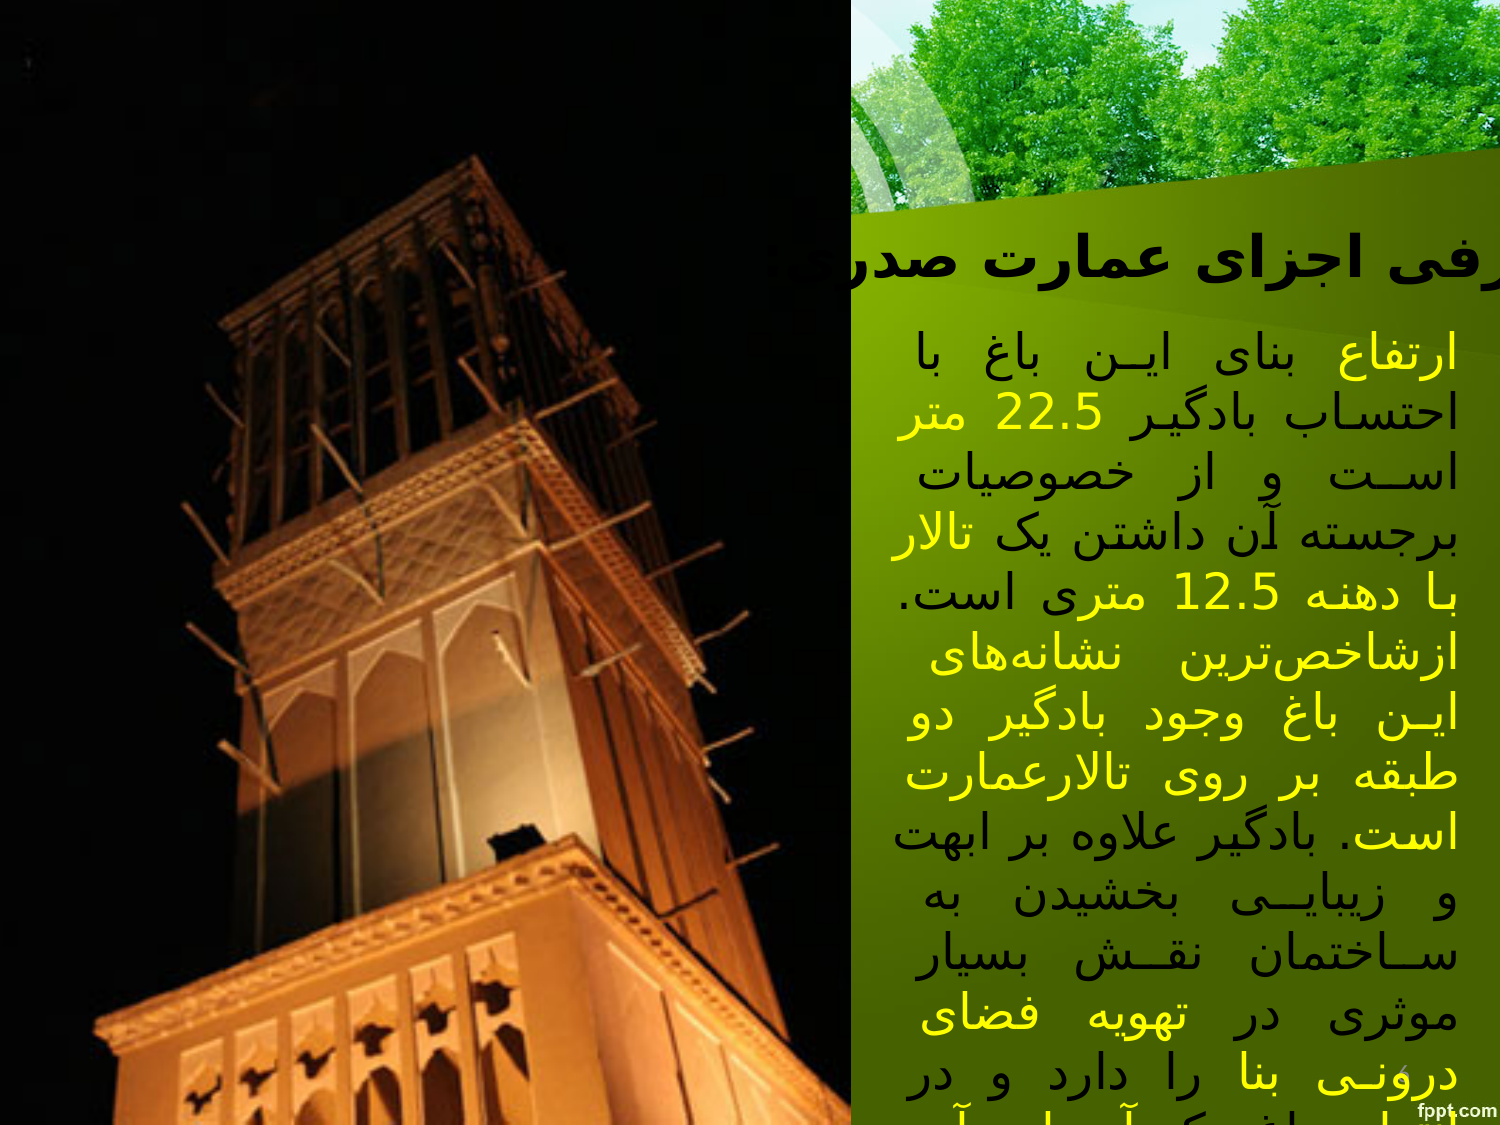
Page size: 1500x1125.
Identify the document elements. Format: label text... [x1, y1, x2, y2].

picture [0, 0, 1500, 1125]
text_box معرفی اجزای عمارت صدری: [854, 211, 1500, 297]
slide_number 6 [1074, 1042, 1425, 1103]
text_box ارتفاع بنای این باغ با احتساب بادگیر 22.5 متر است و از خصوصیات برجسته آن داشتن یک تالار با دهنه 12.5 متری است. ازشاخص‌ترین نشانه‌های این باغ وجود بادگیر دو طبقه بر روی تالارعمارت است. بادگیر علاوه بر ابهت و زیبایی بخشیدن به ساختمان نقش بسیار موثری در تهویه فضای درونی بنا را دارد و در انتهای باغ یک آسیاب آبی قدیمی دیده میشود. این باغ از منظر معماری و پوشش گیاهی الگوی یک باغ ایرانی است. [875, 311, 1475, 1125]
